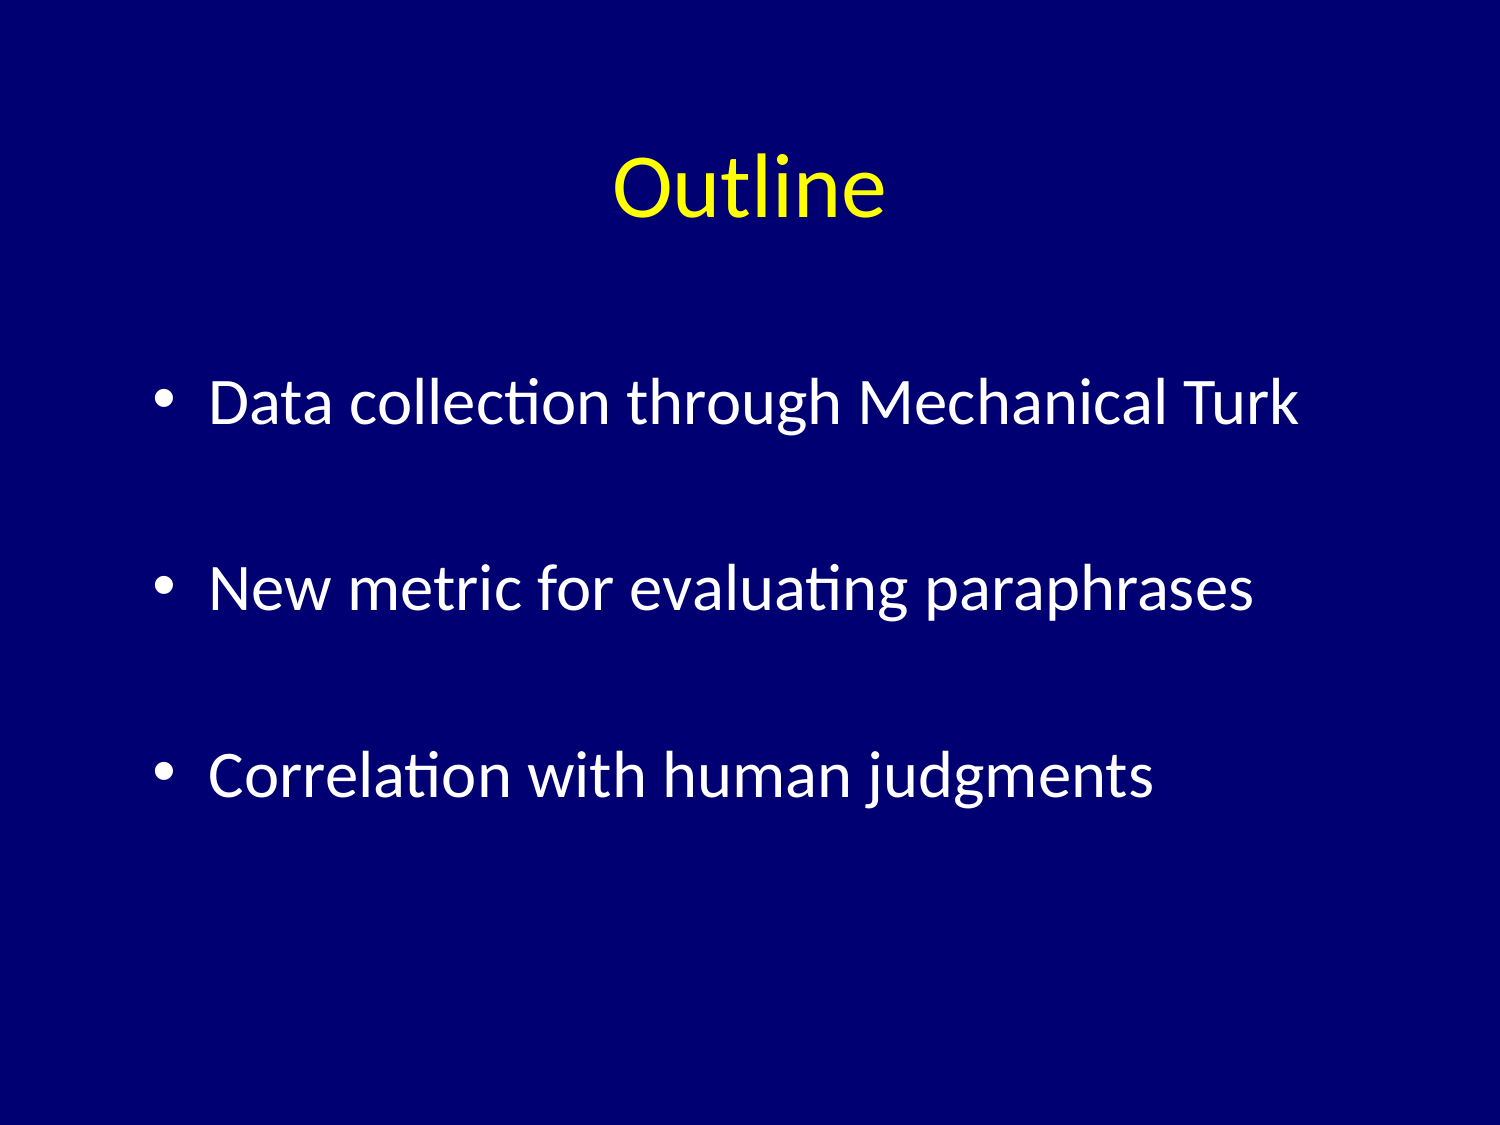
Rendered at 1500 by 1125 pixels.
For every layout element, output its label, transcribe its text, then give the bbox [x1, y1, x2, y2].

title Outline [75, 87, 1425, 275]
list Data collection through Mechanical Turk New metric for evaluating paraphrases Correlation with human judgments [137, 350, 1425, 888]
